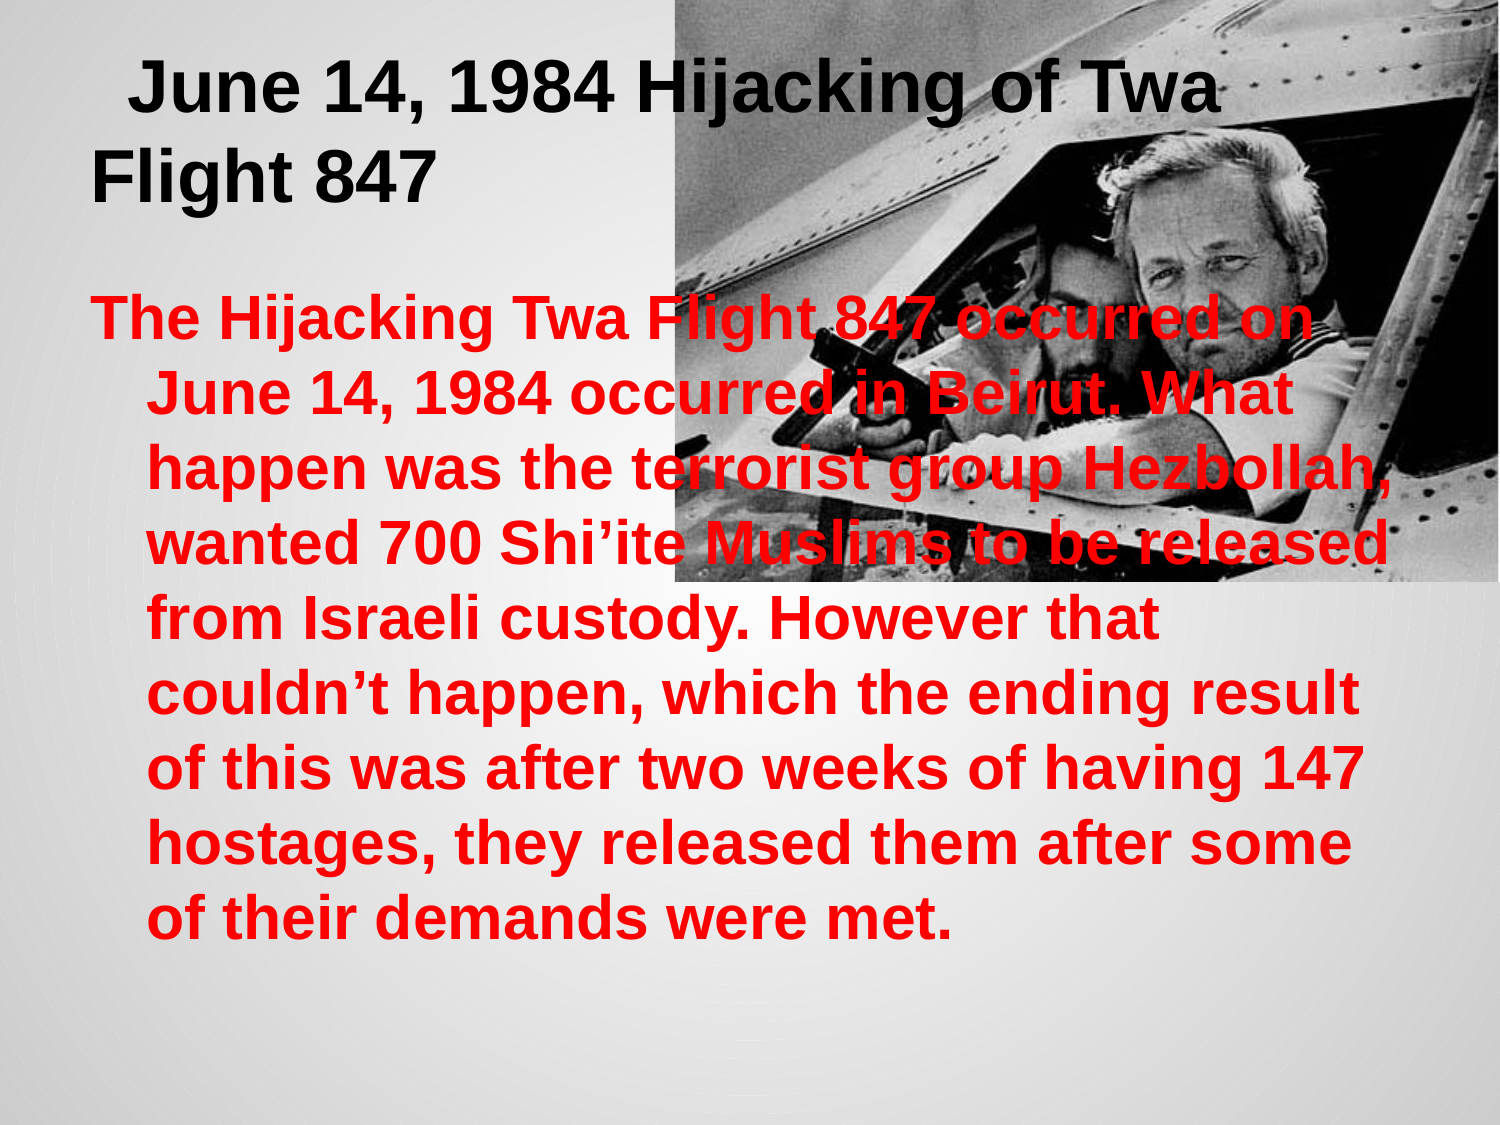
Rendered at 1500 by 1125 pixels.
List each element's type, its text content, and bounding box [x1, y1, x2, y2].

list The Hijacking Twa Flight 847 occurred on June 14, 1984 occurred in Beirut. What happen was the terrorist group Hezbollah, wanted 700 Shi’ite Muslims to be released from Israeli custody. However that couldn’t happen, which the ending result of this was after two weeks of having 147 hostages, they released them after some of their demands were met. [75, 262, 1425, 1078]
title June 14, 1984 Hijacking of Twa Flight 847 [75, 45, 1425, 233]
text_box [674, 0, 1500, 582]
